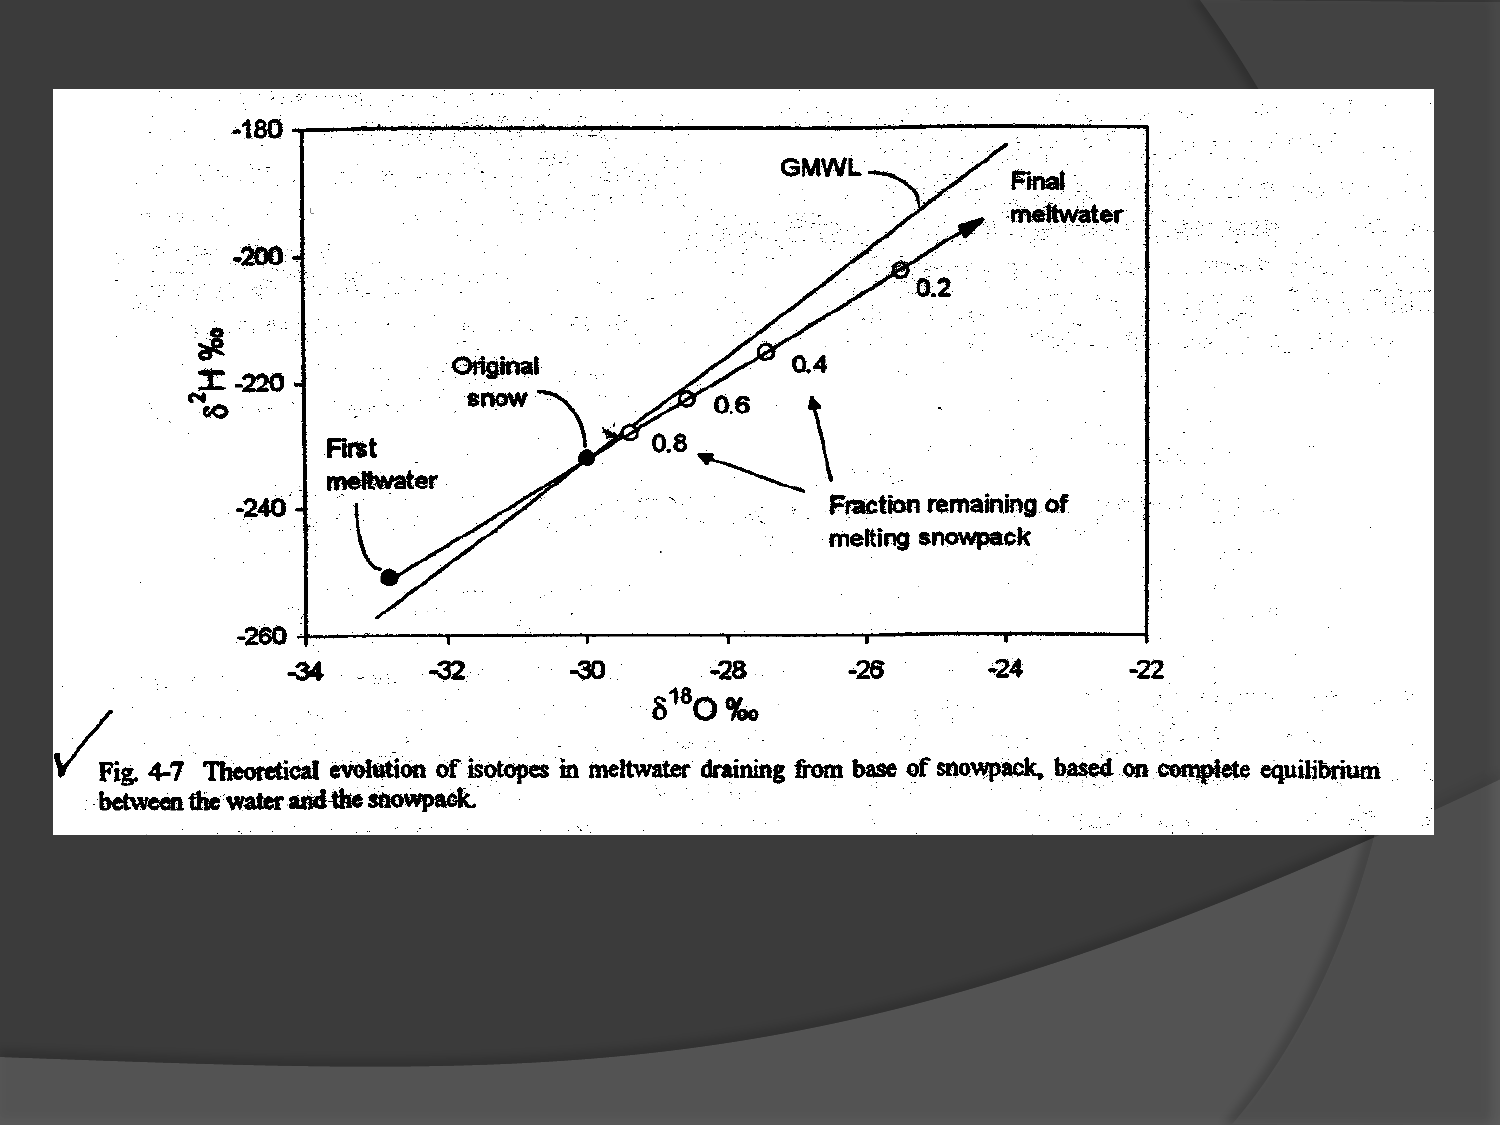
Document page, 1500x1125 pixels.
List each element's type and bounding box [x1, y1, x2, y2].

picture [52, 89, 1435, 835]
